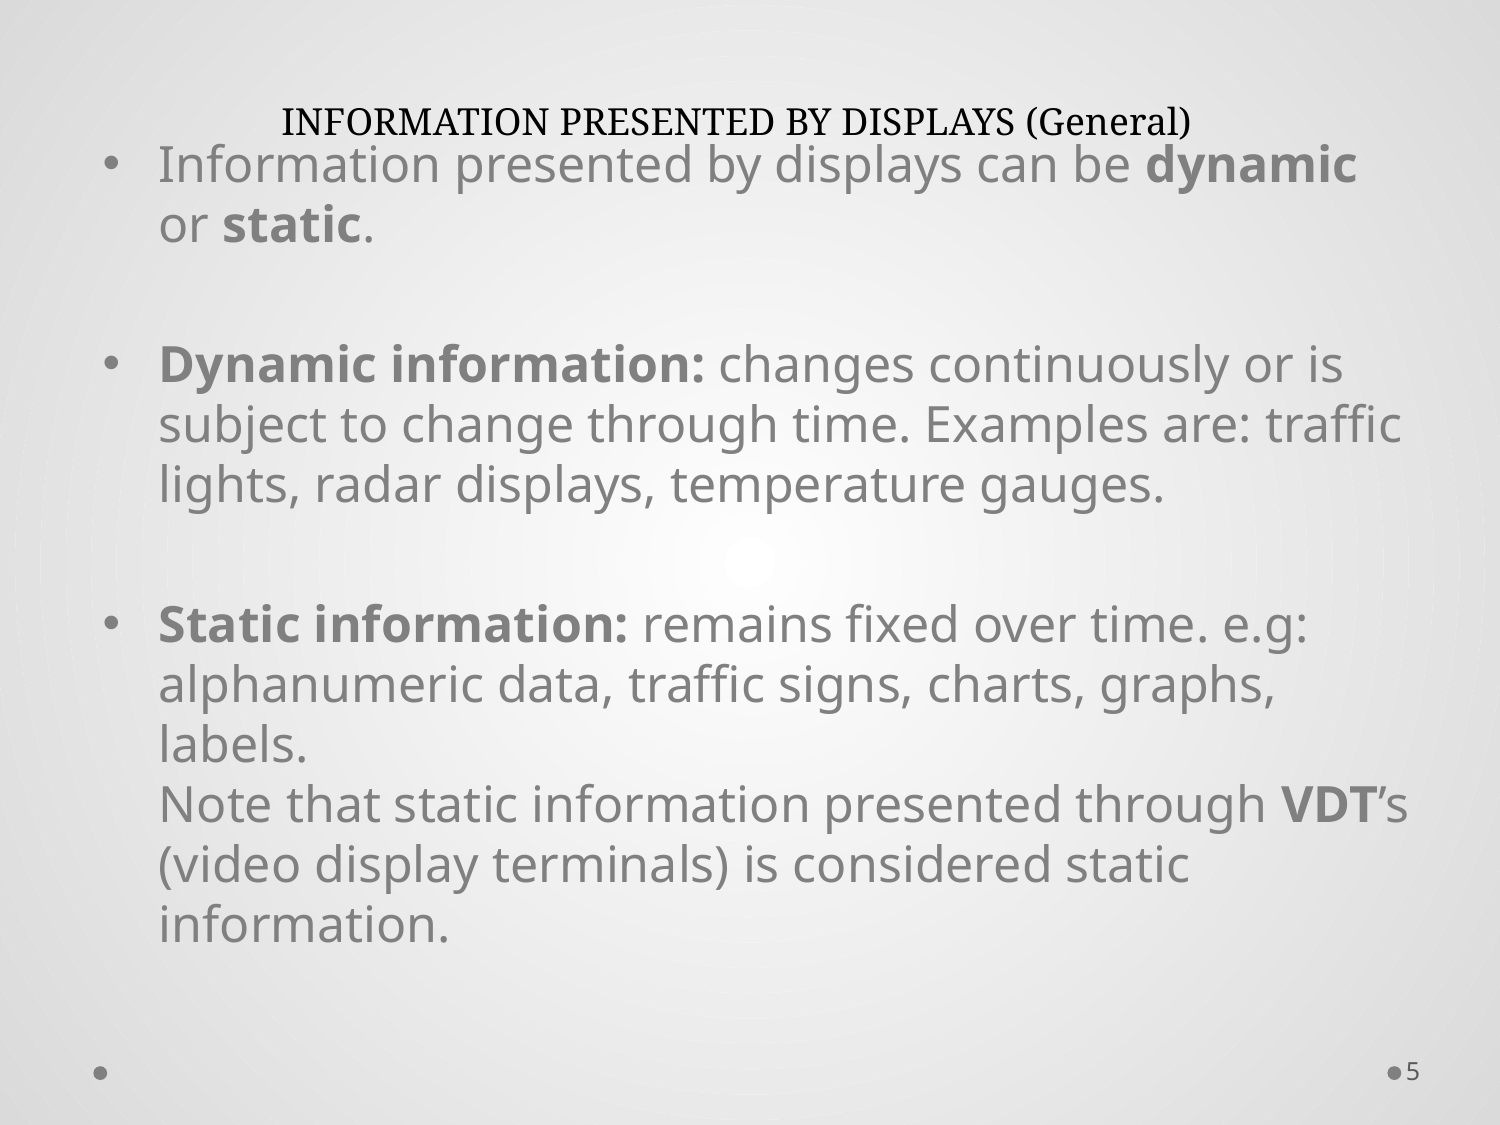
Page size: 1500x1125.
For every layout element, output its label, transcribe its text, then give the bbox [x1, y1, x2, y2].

slide_number 5 [1401, 1042, 1494, 1103]
title INFORMATION PRESENTED BY DISPLAYS (General) [62, 50, 1413, 150]
list Information presented by displays can be dynamic or static. Dynamic information: changes continuously or is subject to change through time. Examples are: traffic lights, radar displays, temperature gauges. Static information: remains fixed over time. e.g: alphanumeric data, traffic signs, charts, graphs, labels. Note that static information presented through VDT’s (video display terminals) is considered static information. [87, 125, 1438, 1113]
